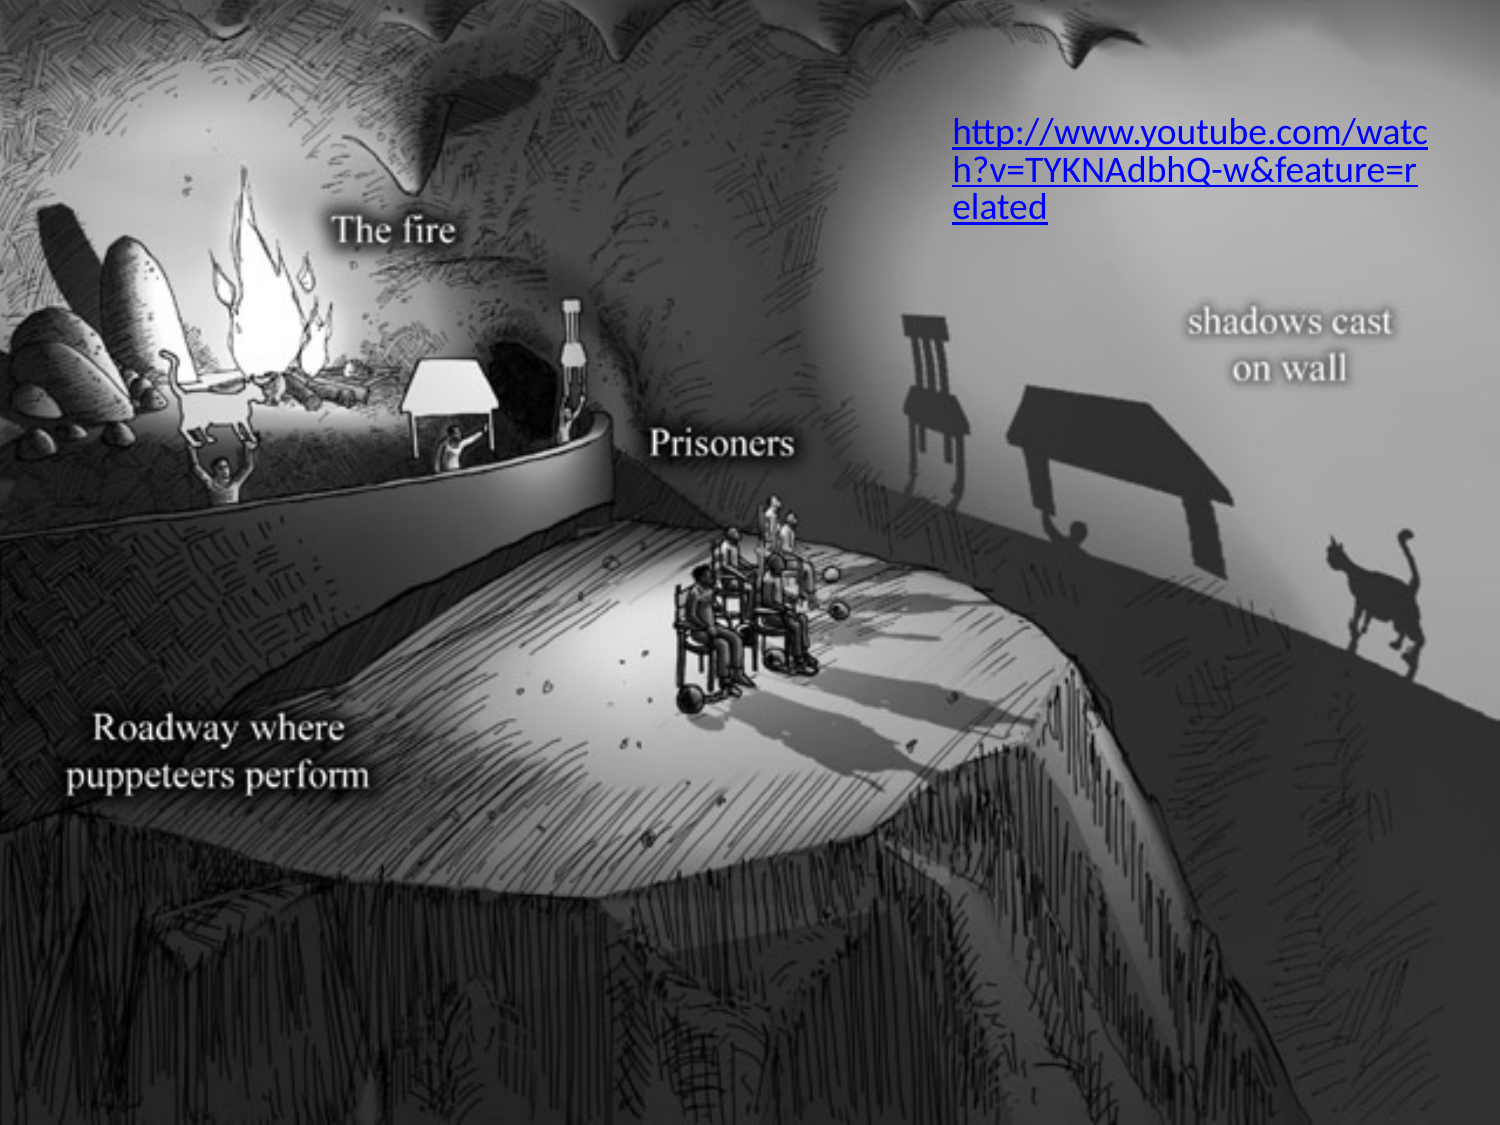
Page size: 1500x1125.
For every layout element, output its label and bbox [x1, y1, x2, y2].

list [0, 0, 1500, 1125]
